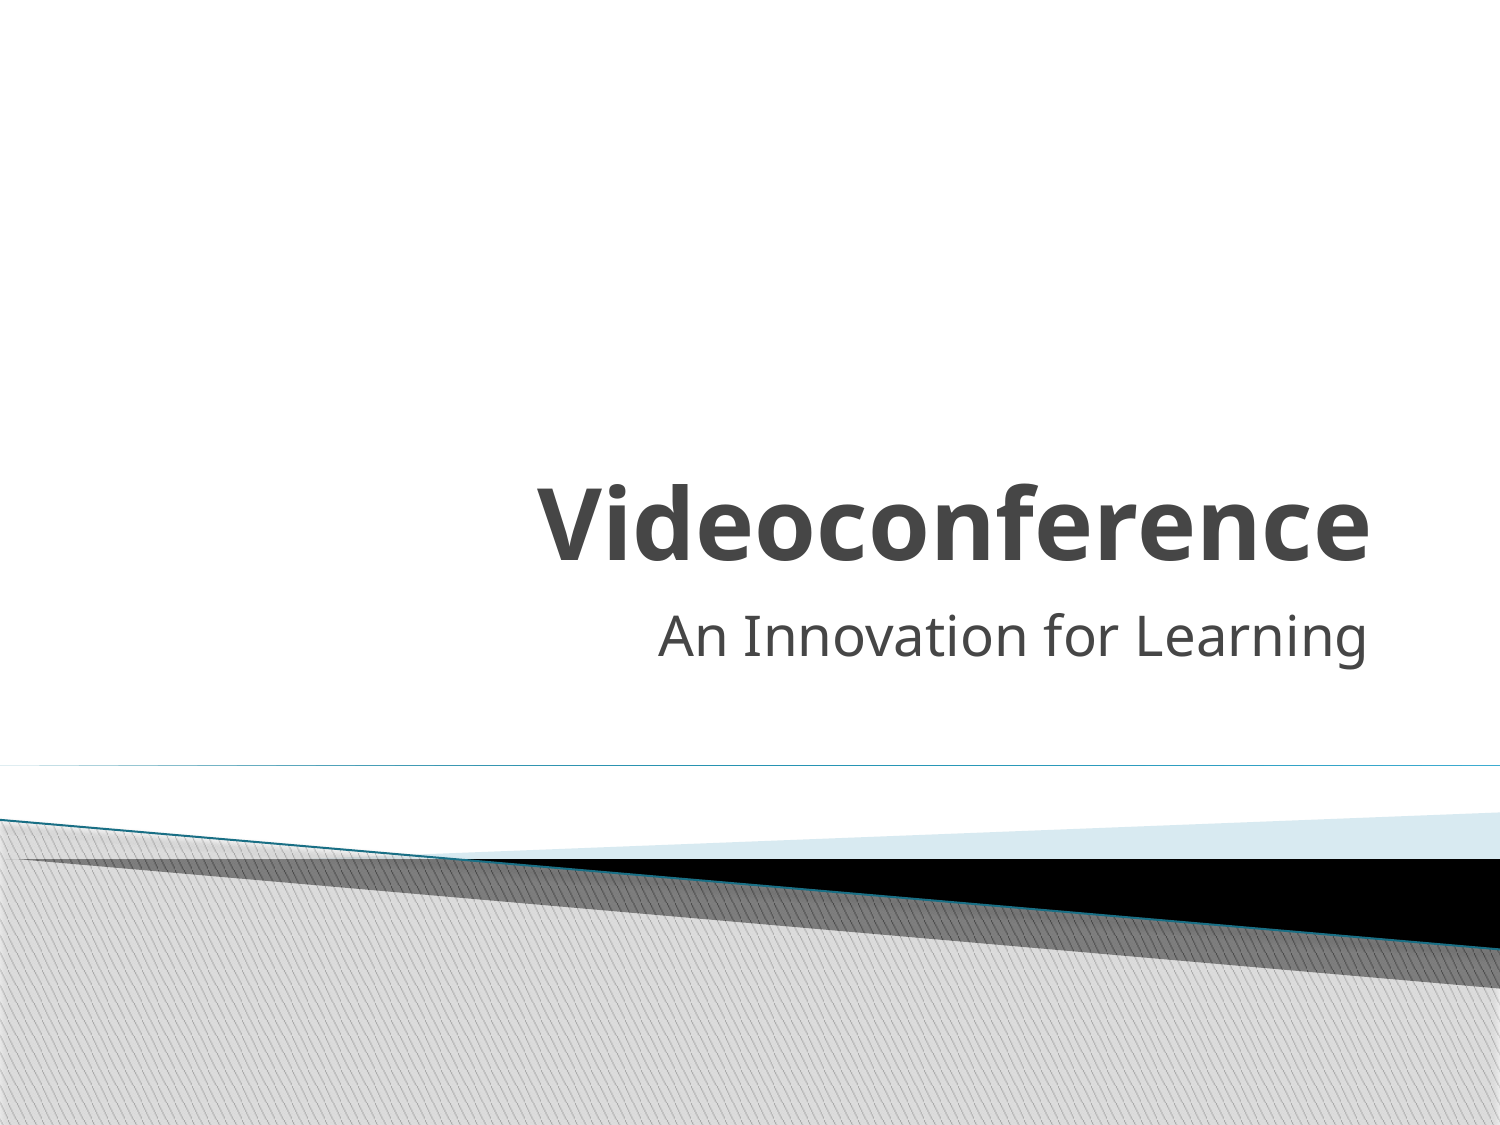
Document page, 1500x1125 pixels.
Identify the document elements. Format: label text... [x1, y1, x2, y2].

subtitle An Innovation for Learning [112, 592, 1388, 790]
picture [5, 859, 1500, 989]
title Videoconference [112, 287, 1388, 588]
